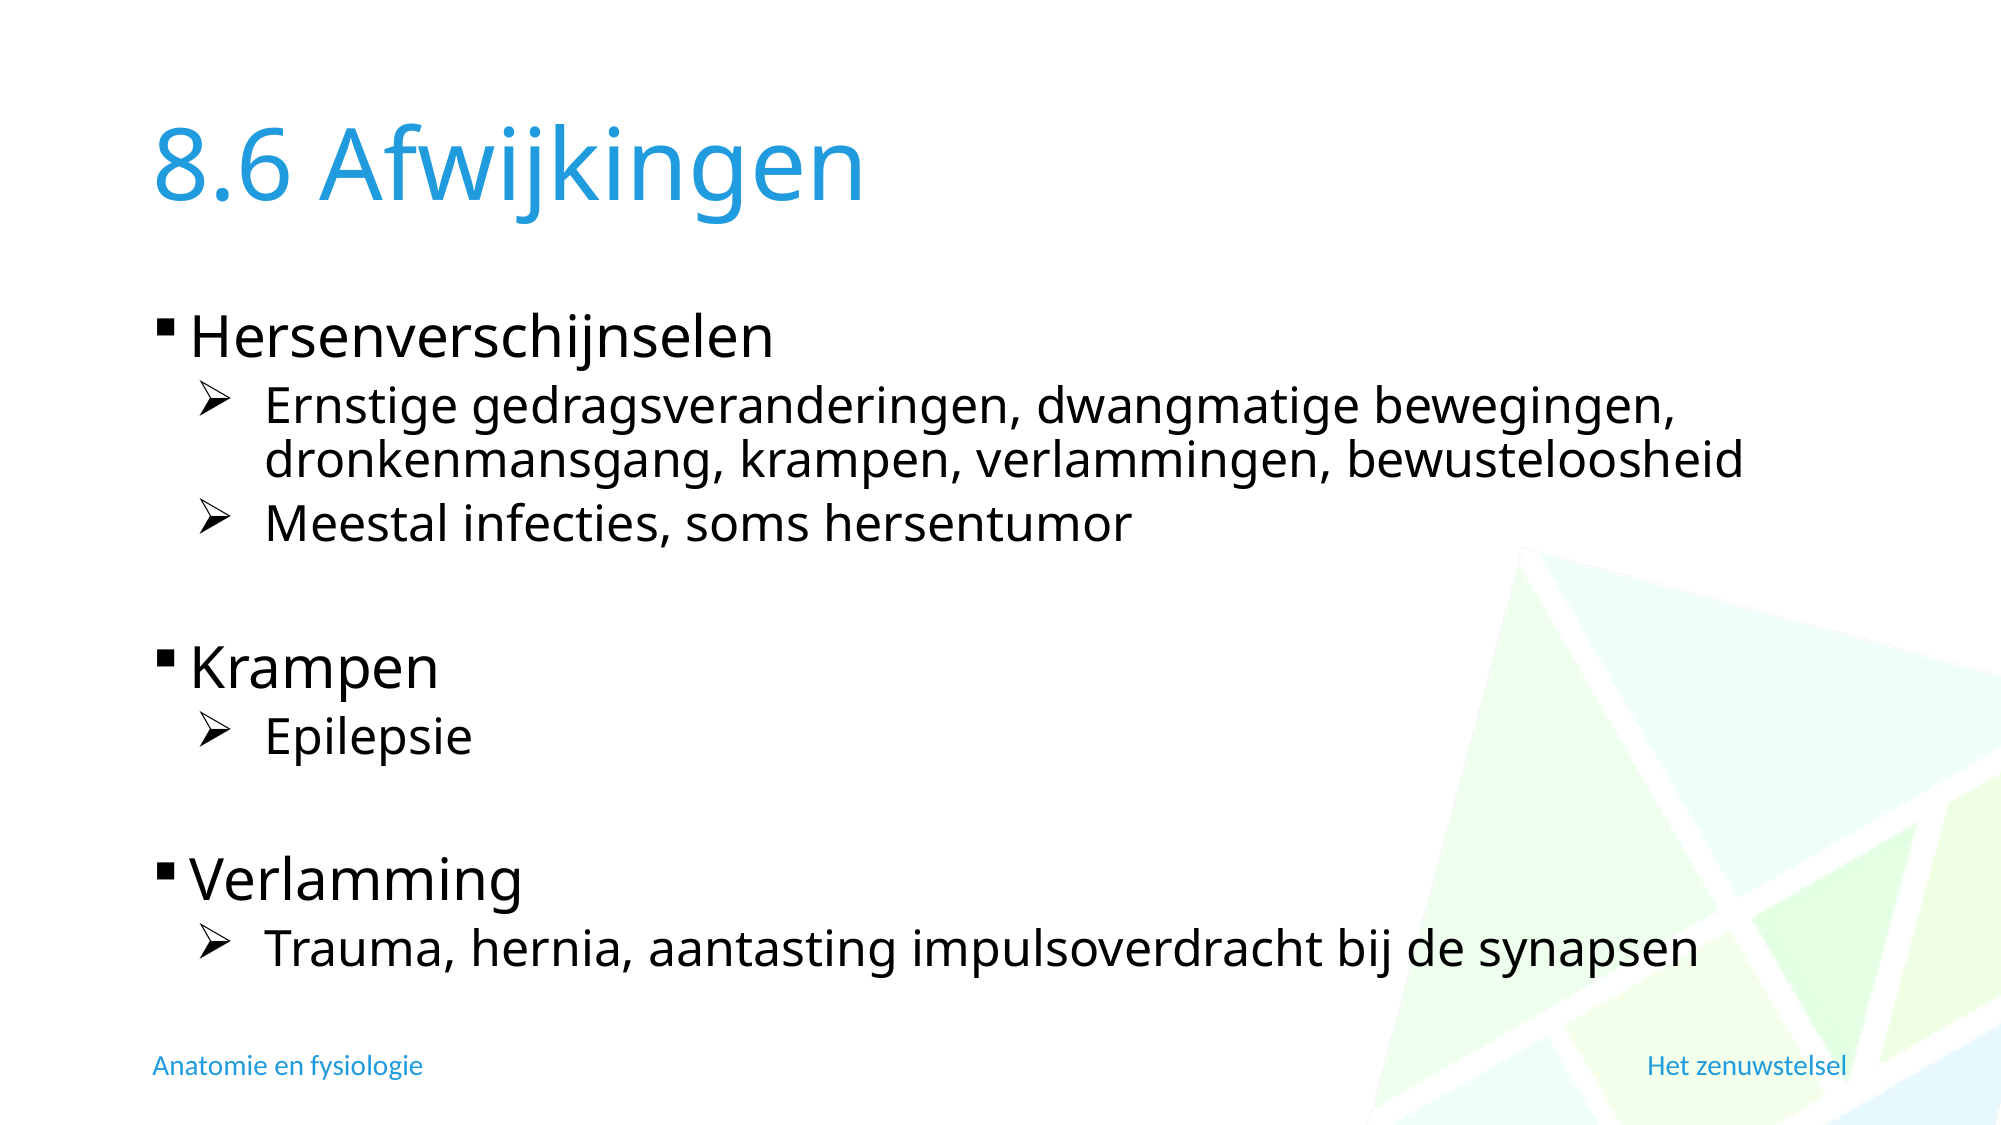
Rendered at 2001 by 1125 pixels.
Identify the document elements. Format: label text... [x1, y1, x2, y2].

list Hersenverschijnselen Ernstige gedragsveranderingen, dwangmatige bewegingen, dronkenmansgang, krampen, verlammingen, bewusteloosheid Meestal infecties, soms hersentumor Krampen Epilepsie Verlamming Trauma, hernia, aantasting impulsoverdracht bij de synapsen [137, 299, 1863, 1014]
list Anatomie en fysiologie [137, 1042, 588, 1103]
title 8.6 Afwijkingen [137, 59, 1863, 278]
list Het zenuwstelsel [1412, 1042, 1863, 1103]
